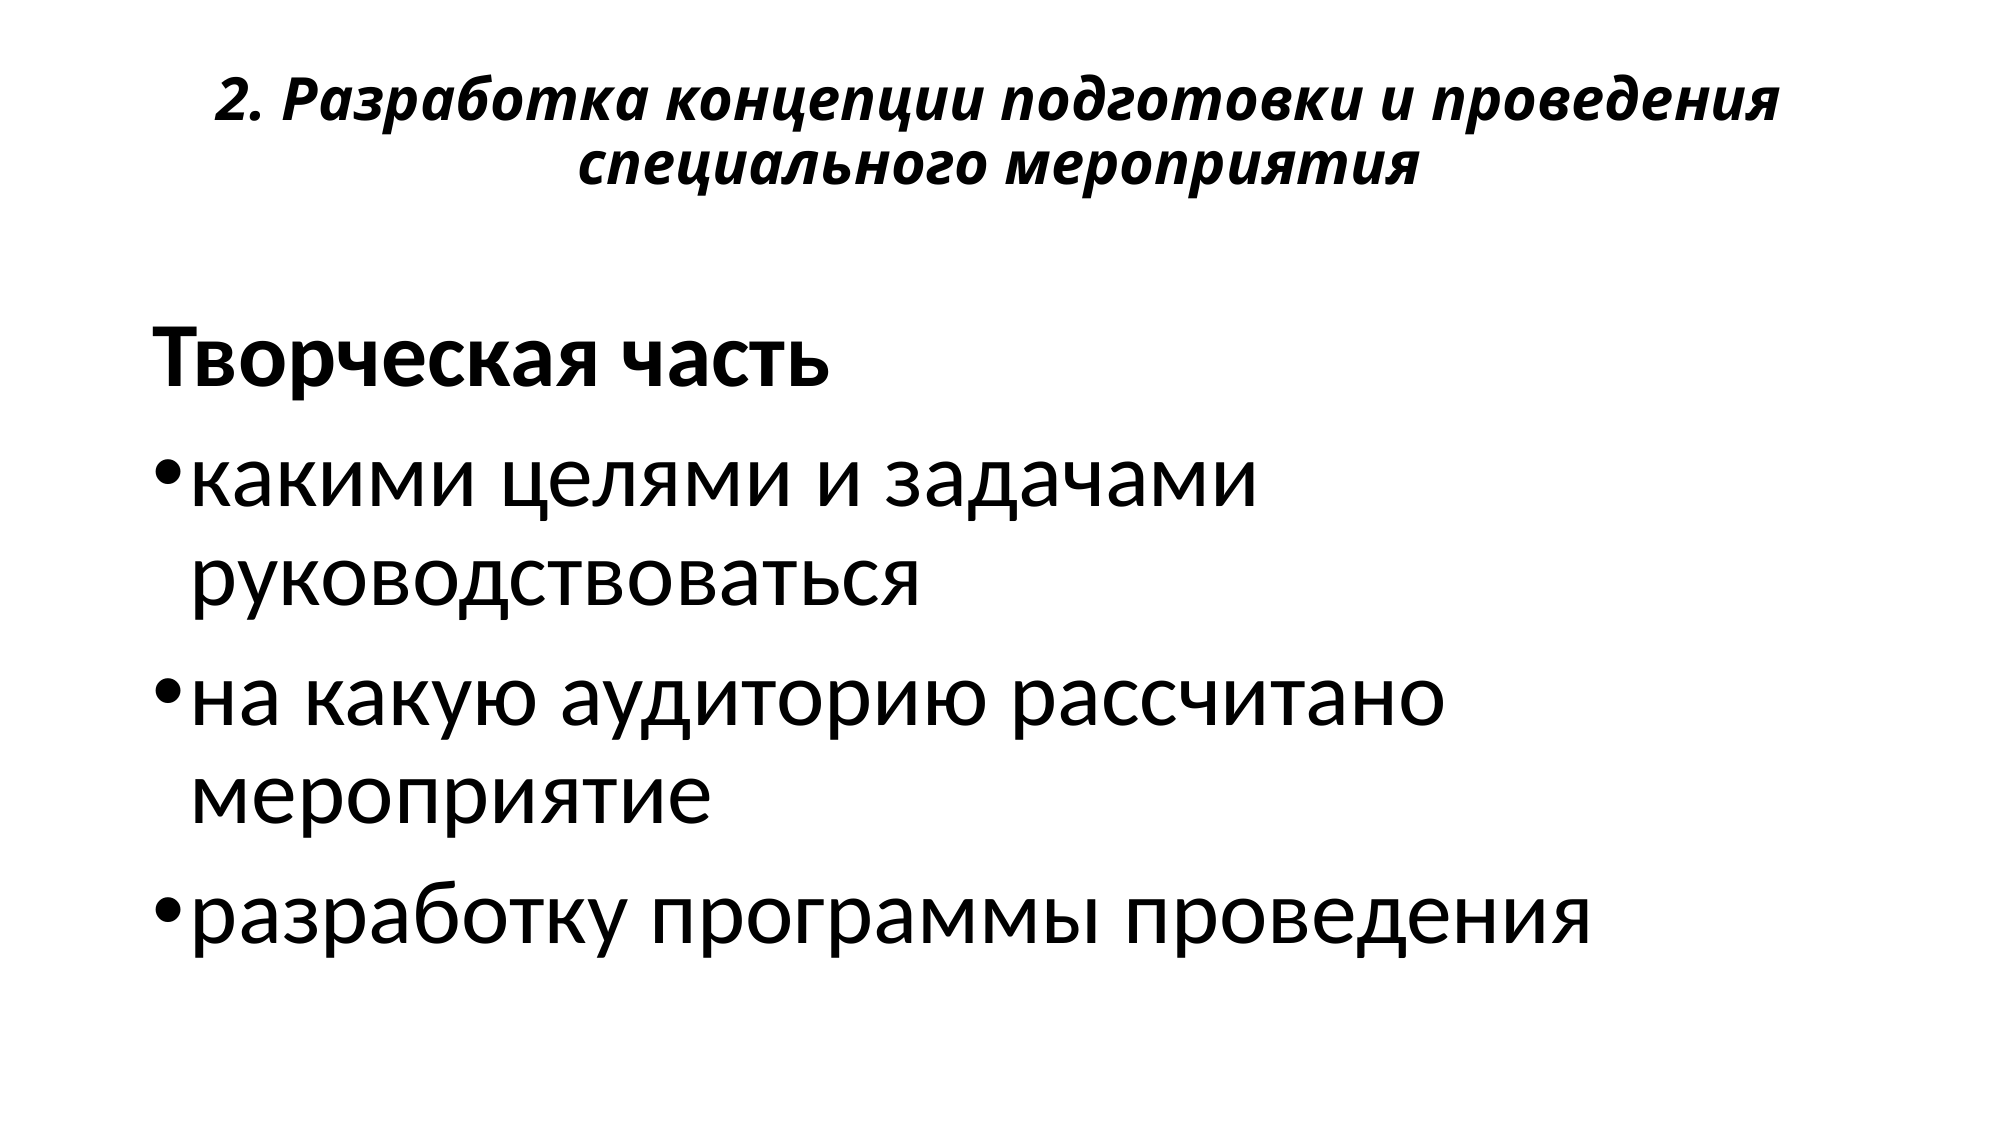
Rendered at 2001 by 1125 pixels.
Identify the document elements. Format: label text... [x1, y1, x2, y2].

list Творческая часть какими целями и задачами руководствоваться на какую аудиторию рассчитано мероприятие разработку программы проведения [137, 299, 1863, 1066]
title 2. Разработка концепции подготовки и проведения специального мероприятия [137, 59, 1863, 278]
